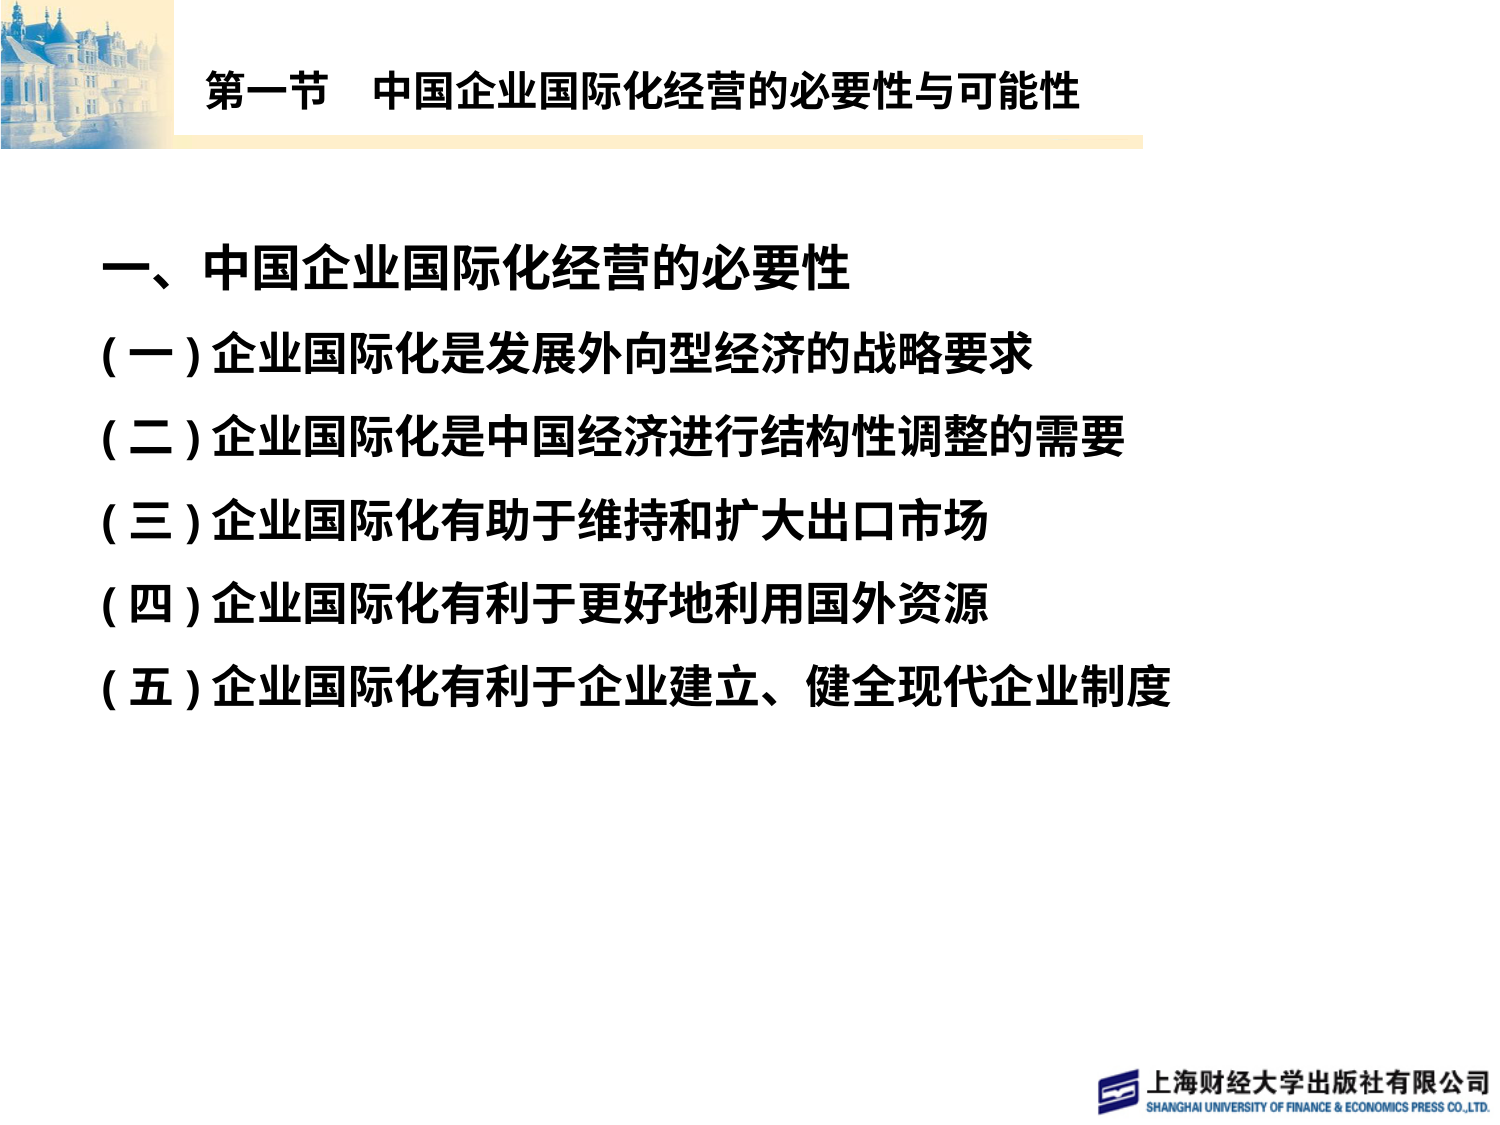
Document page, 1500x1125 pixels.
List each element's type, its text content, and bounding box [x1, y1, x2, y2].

list 一、中国企业国际化经营的必要性 (一)企业国际化是发展外向型经济的战略要求 (二)企业国际化是中国经济进行结构性调整的需要 (三)企业国际化有助于维持和扩大出口市场 (四)企业国际化有利于更好地利用国外资源 (五)企业国际化有利于企业建立、健全现代企业制度 [86, 207, 1425, 1071]
picture [0, 0, 1143, 149]
picture [1097, 1065, 1494, 1120]
title 第一节 中国企业国际化经营的必要性与可能性 [189, 36, 1262, 143]
